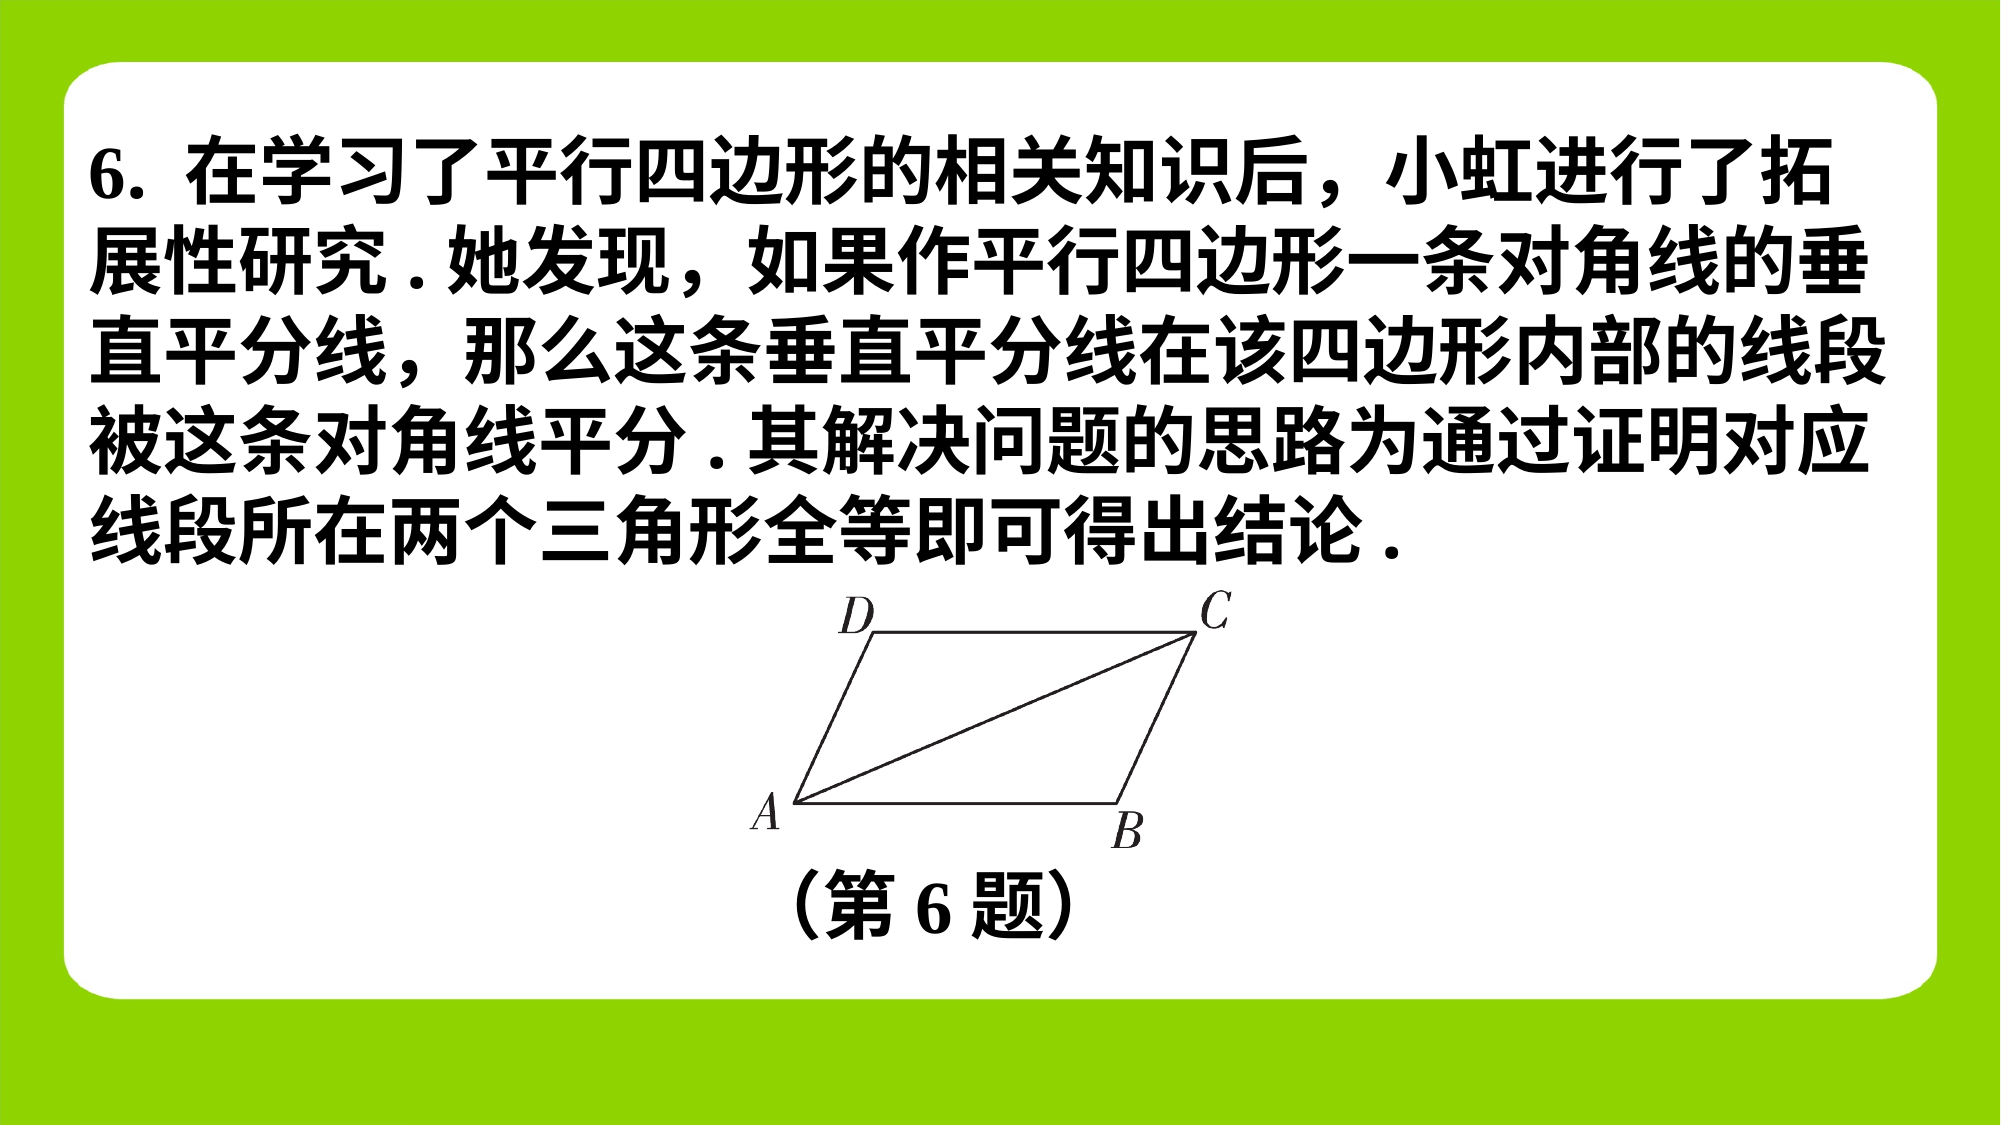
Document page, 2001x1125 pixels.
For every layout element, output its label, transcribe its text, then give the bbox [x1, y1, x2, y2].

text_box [747, 586, 1316, 950]
text_box 6. 在学习了平行四边形的相关知识后，小虹进行了拓 展性研究.她发现，如果作平行四边形一条对角线的垂 直平分线，那么这条垂直平分线在该四边形内部的线段 被这条对角线平分.其解决问题的思路为通过证明对应 线段所在两个三角形全等即可得出结论. [88, 123, 1974, 942]
picture [0, 0, 2001, 1125]
